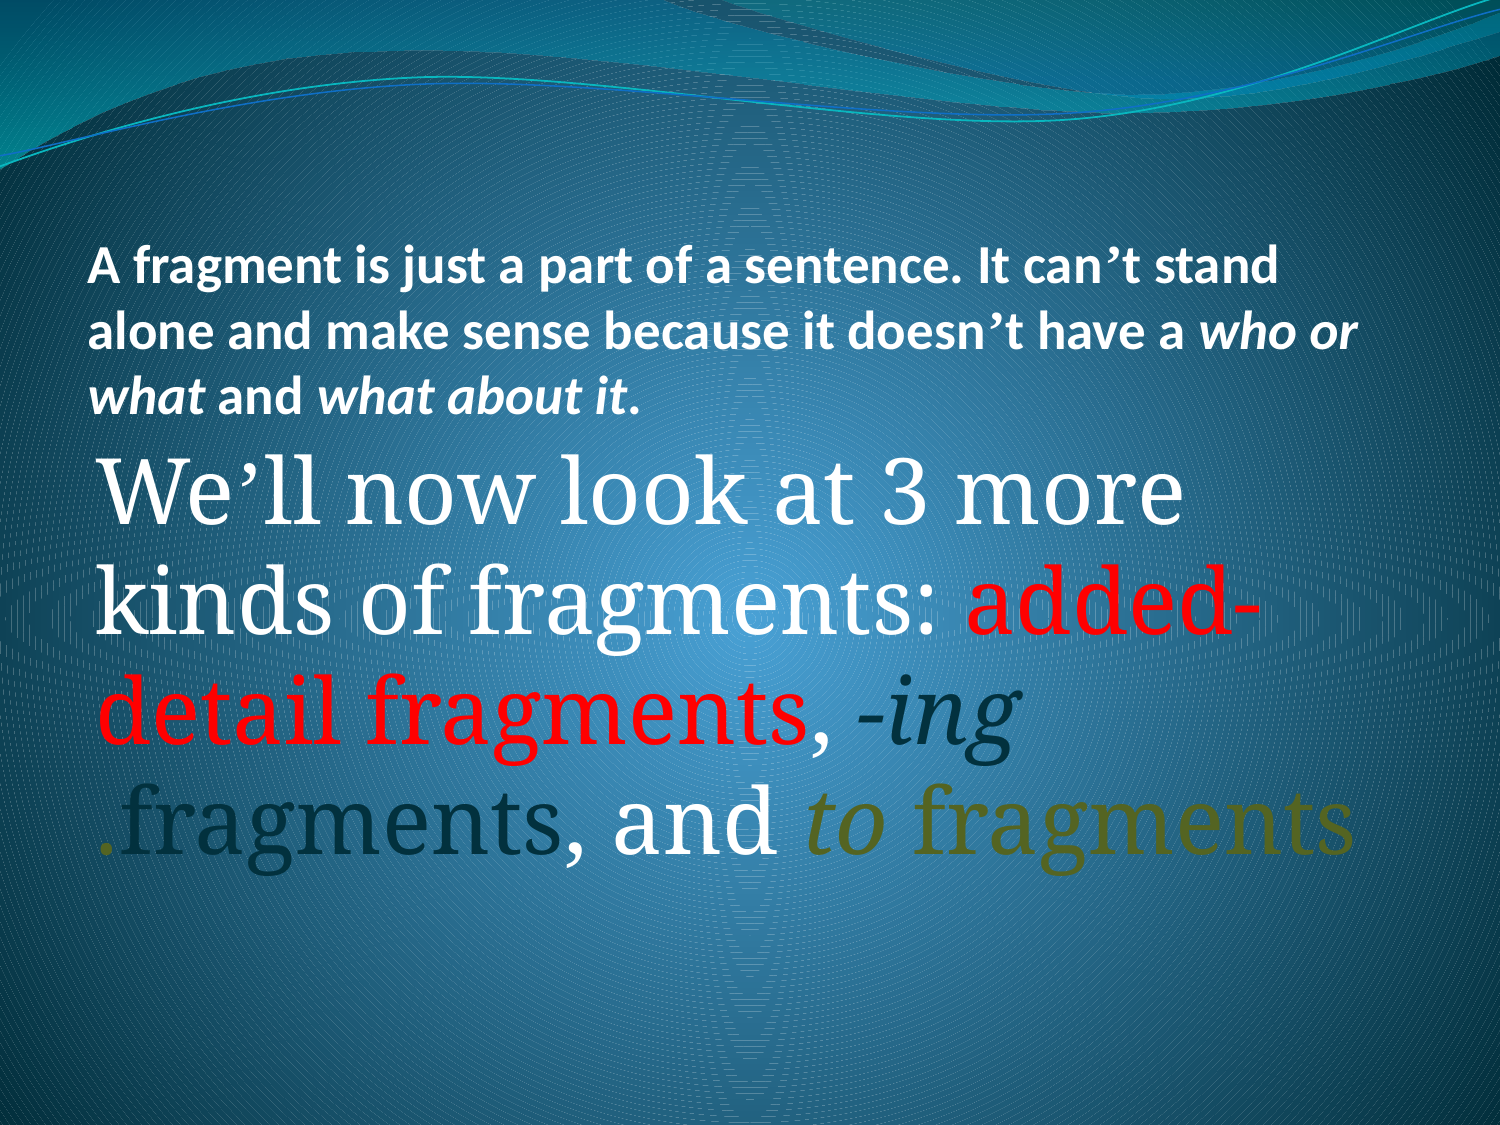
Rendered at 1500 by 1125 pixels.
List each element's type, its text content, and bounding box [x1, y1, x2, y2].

subtitle We’ll now look at 3 more kinds of fragments: added-detail fragments, -ing fragments, and to fragments. [87, 425, 1376, 1088]
title A fragment is just a part of a sentence. It can’t stand alone and make sense because it doesn’t have a who or what and what about it. [87, 224, 1376, 425]
